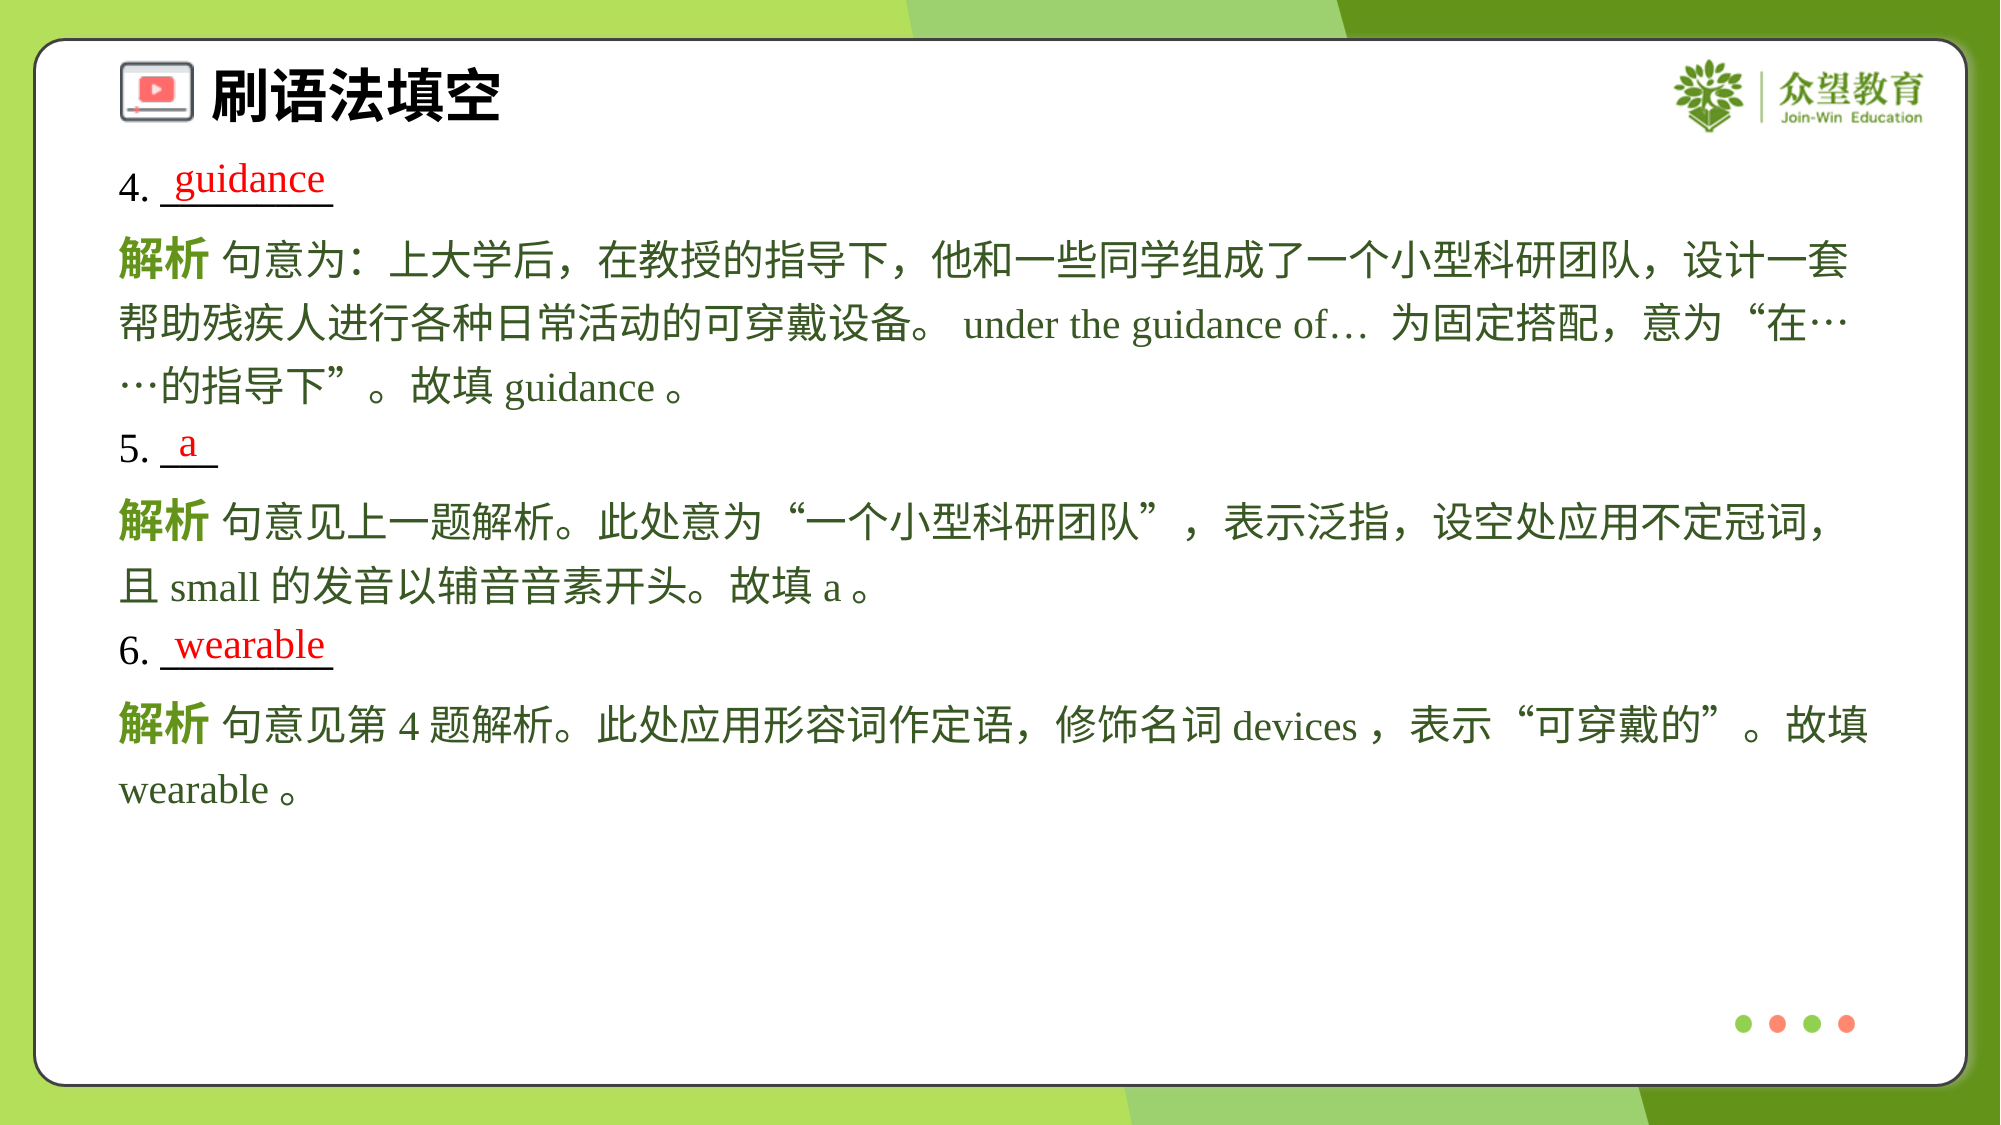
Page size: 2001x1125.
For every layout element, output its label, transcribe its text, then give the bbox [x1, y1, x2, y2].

text_box 5. ___ [118, 408, 1883, 466]
text_box 解析 句意见第4题解析。此处应用形容词作定语，修饰名词devices，表示“可穿戴的”。故填wearable。 [118, 680, 1883, 807]
text_box 4. _________ [118, 146, 1883, 204]
picture [0, 0, 2000, 1125]
text_box 6. _________ [118, 610, 1883, 668]
text_box 解析 句意为：上大学后，在教授的指导下，他和一些同学组成了一个小型科研团队，设计一套帮助残疾人进行各种日常活动的可穿戴设备。under the guidance of… 为固定搭配，意为“在……的指导下”。故填guidance。 [118, 215, 1883, 405]
text_box wearable [170, 604, 330, 663]
text_box guidance [170, 138, 330, 197]
text_box a [174, 402, 202, 460]
text_box 解析 句意见上一题解析。此处意为“一个小型科研团队”，表示泛指，设空处应用不定冠词，且small的发音以辅音音素开头。故填a。 [118, 478, 1883, 605]
